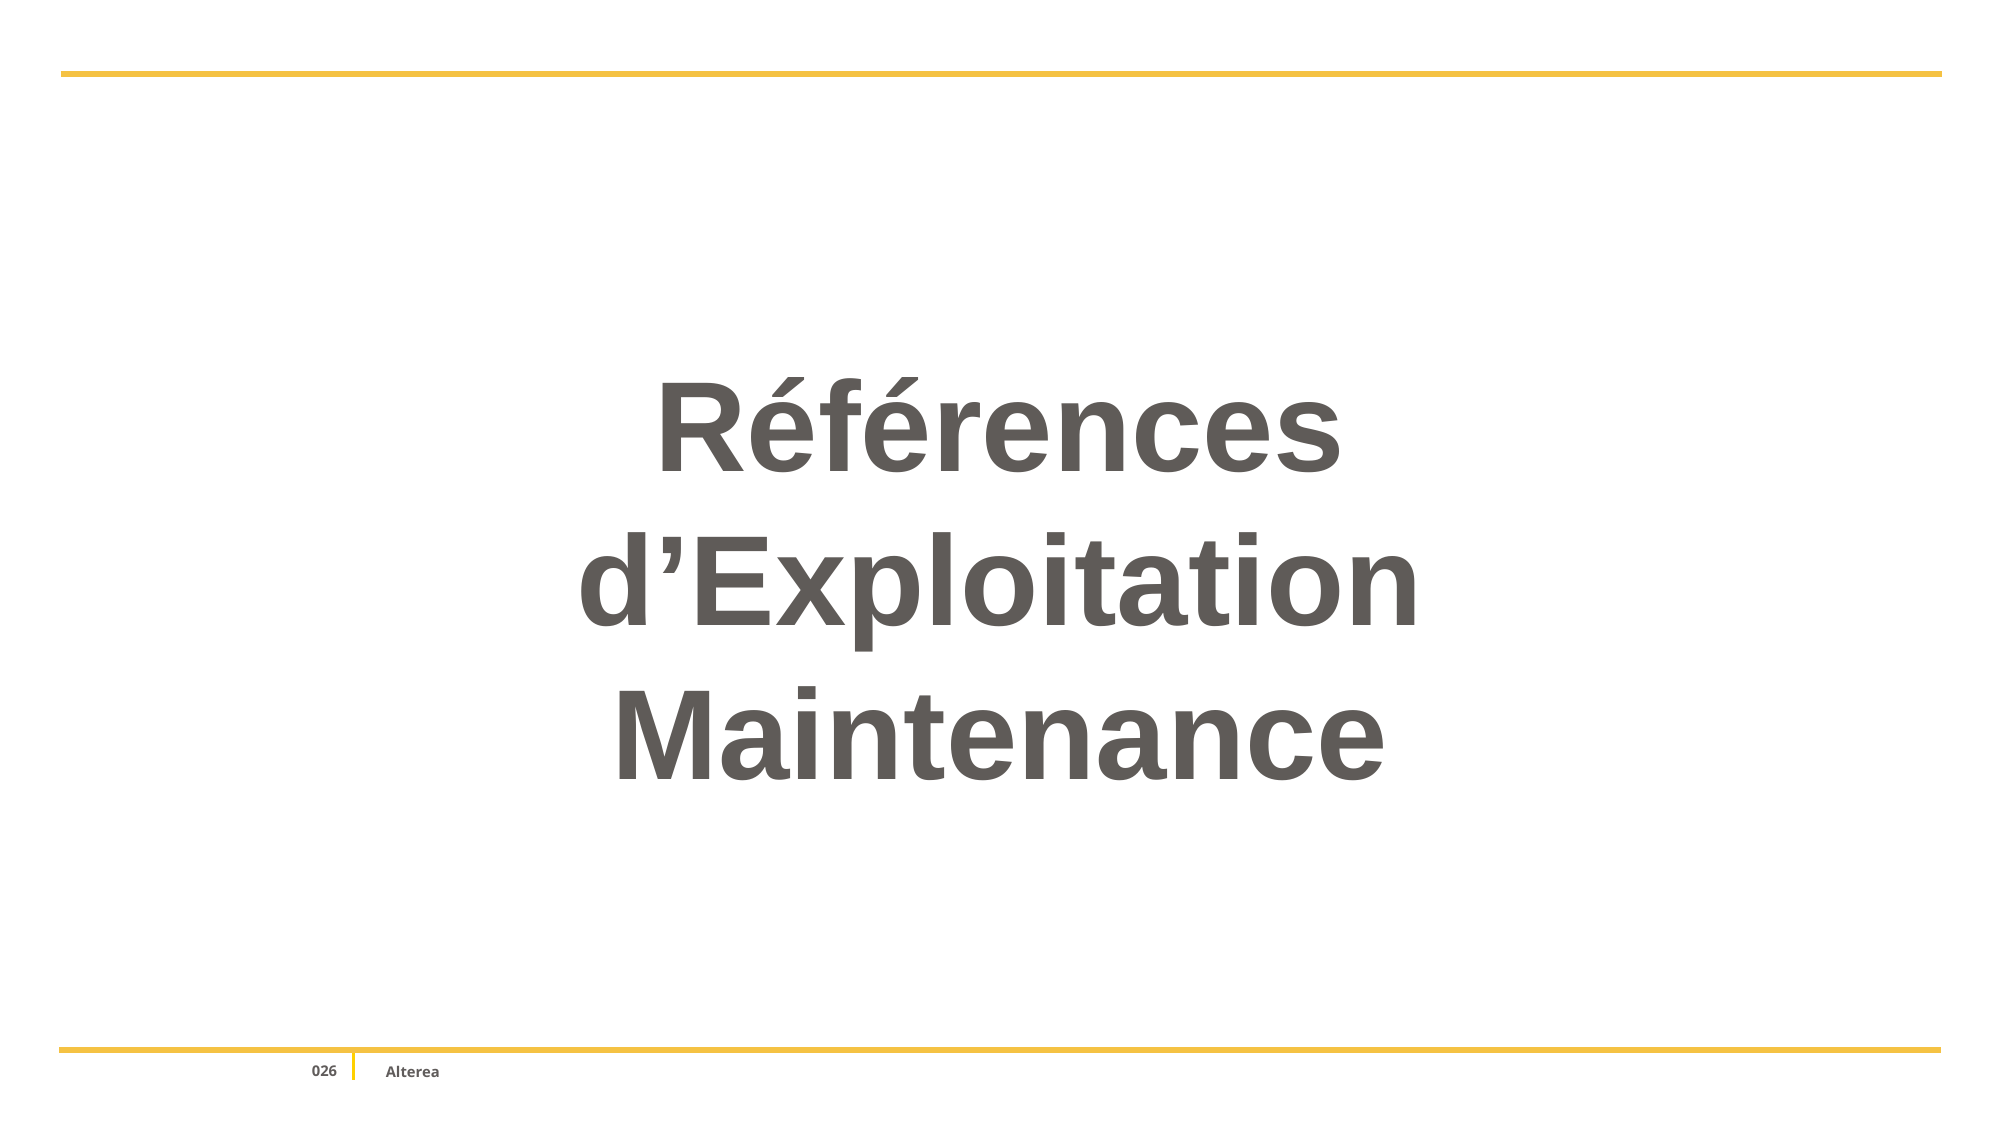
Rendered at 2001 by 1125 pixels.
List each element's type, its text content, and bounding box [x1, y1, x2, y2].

text_box Références d’Exploitation Maintenance [525, 343, 1475, 806]
